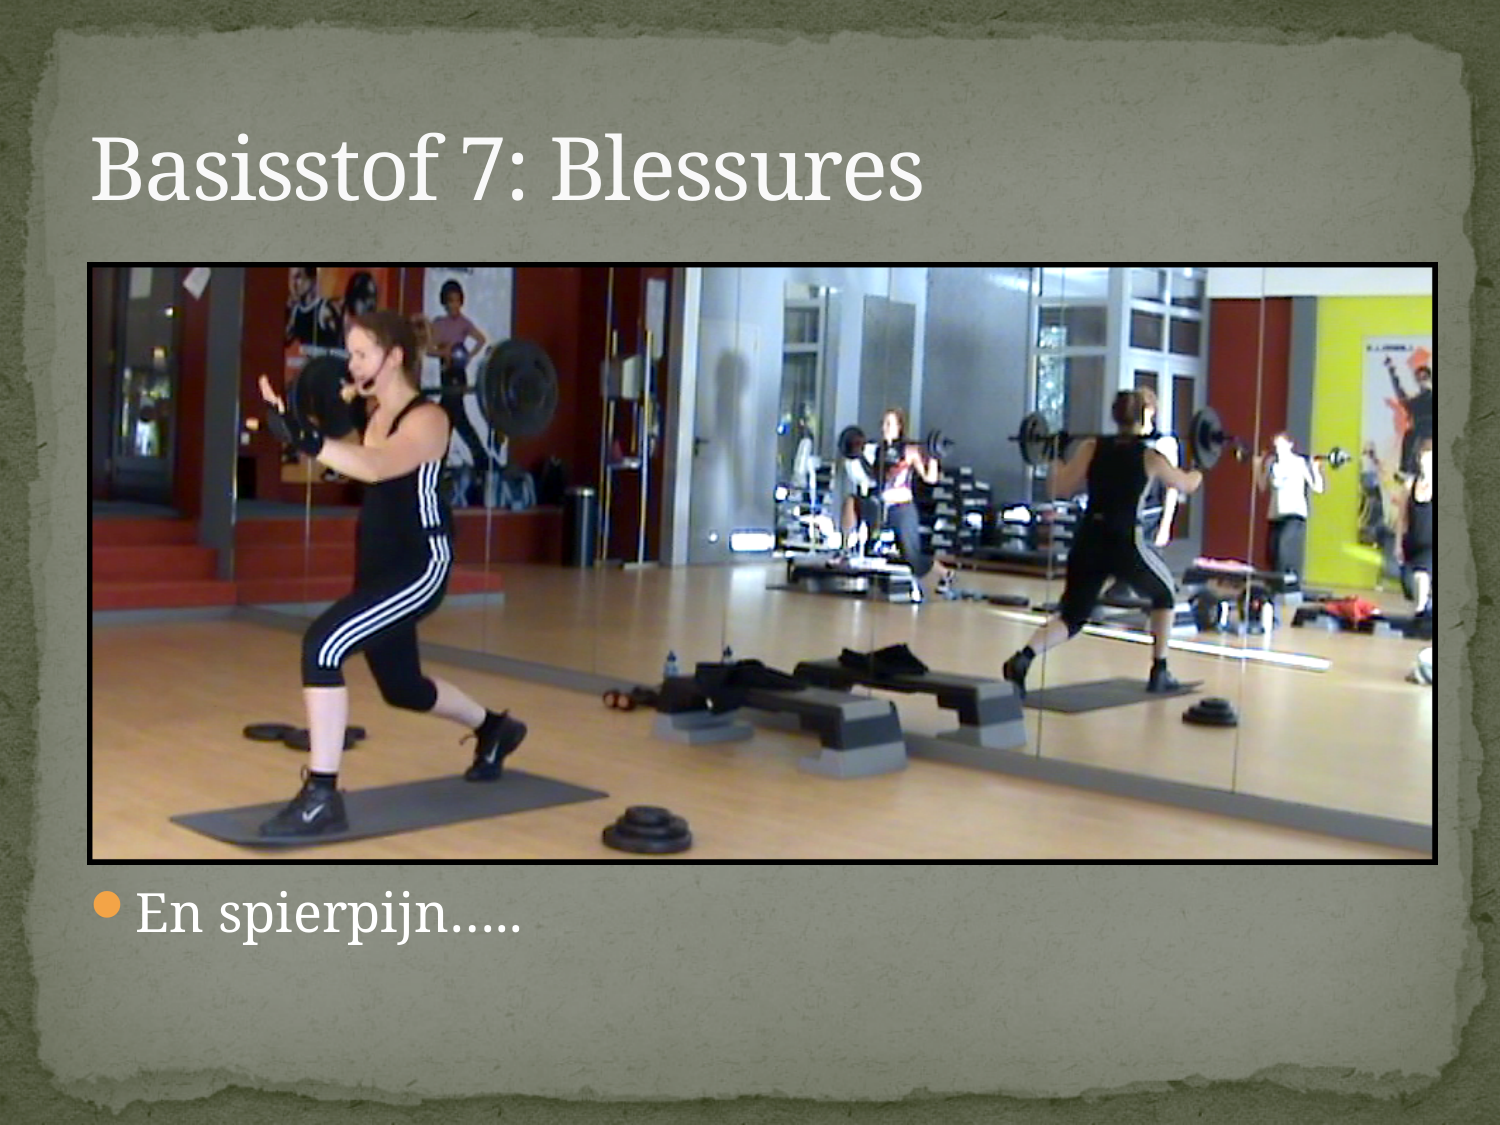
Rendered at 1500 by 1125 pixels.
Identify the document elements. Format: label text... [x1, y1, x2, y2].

list En spierpijn….. [75, 249, 1425, 1000]
title Basisstof 7: Blessures [74, 24, 1425, 225]
picture [88, 263, 1437, 866]
